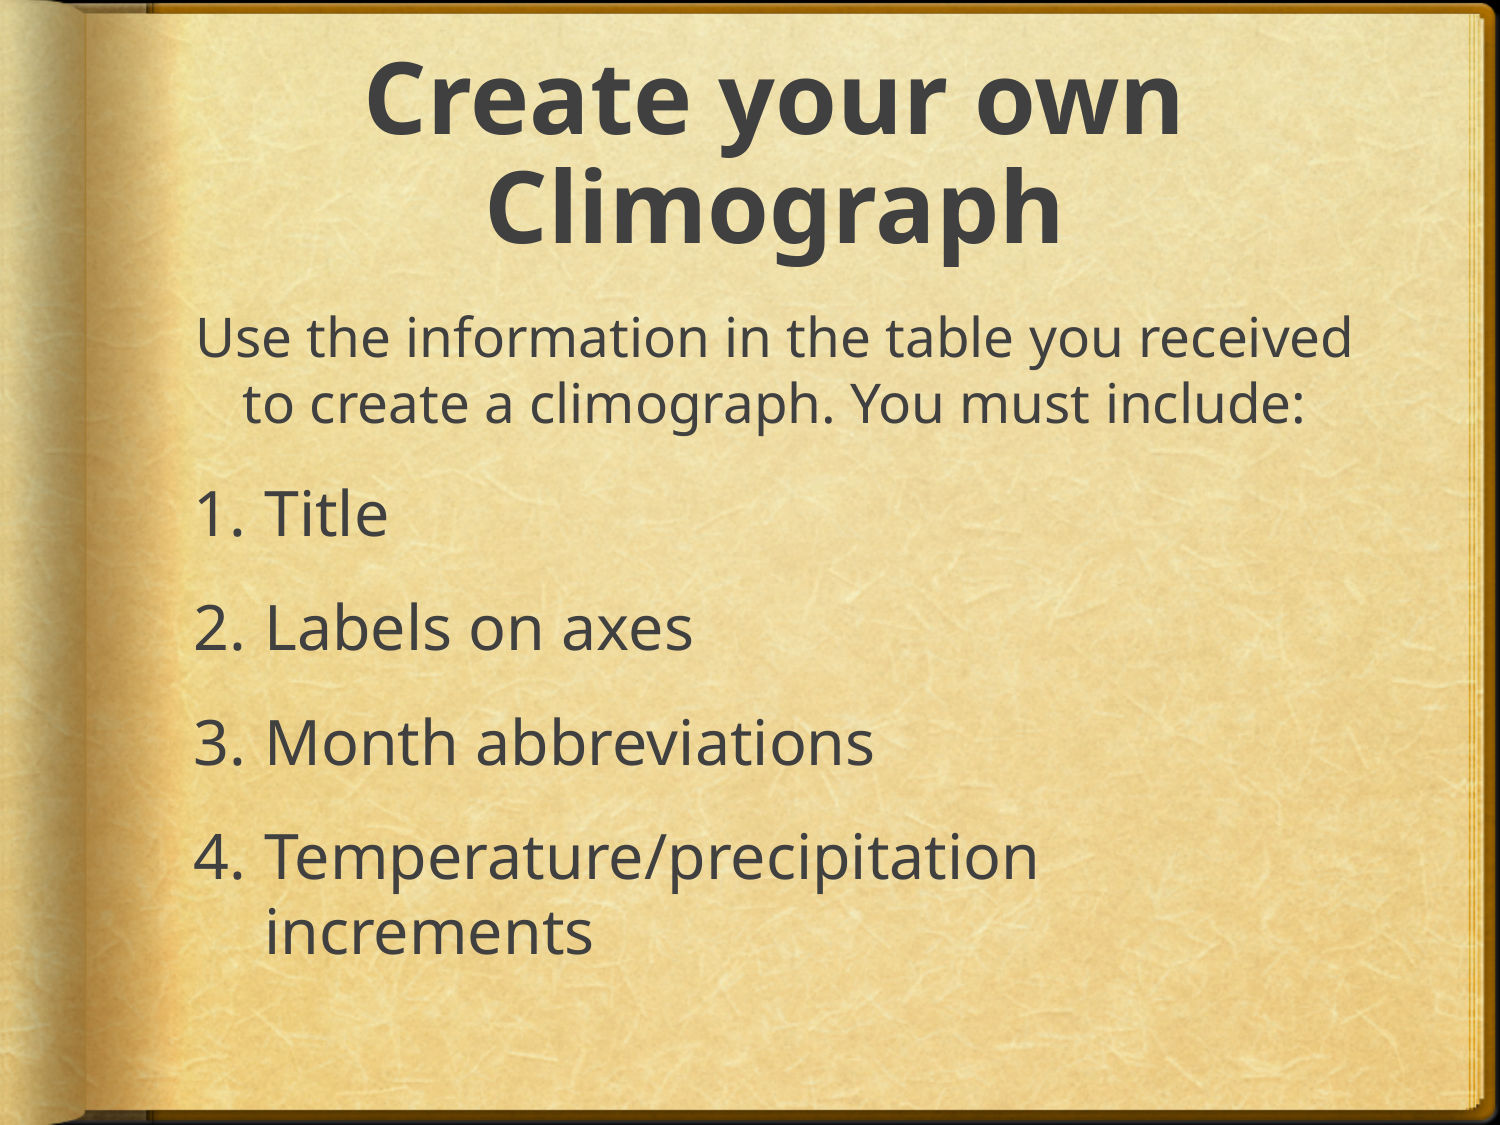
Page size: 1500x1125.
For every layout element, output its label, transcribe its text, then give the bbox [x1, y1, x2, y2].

title Create your own Climograph [178, 45, 1372, 265]
list Use the information in the table you received to create a climograph. You must include: Title Labels on axes Month abbreviations Temperature/precipitation increments [178, 295, 1372, 1005]
picture [0, 0, 1500, 1125]
